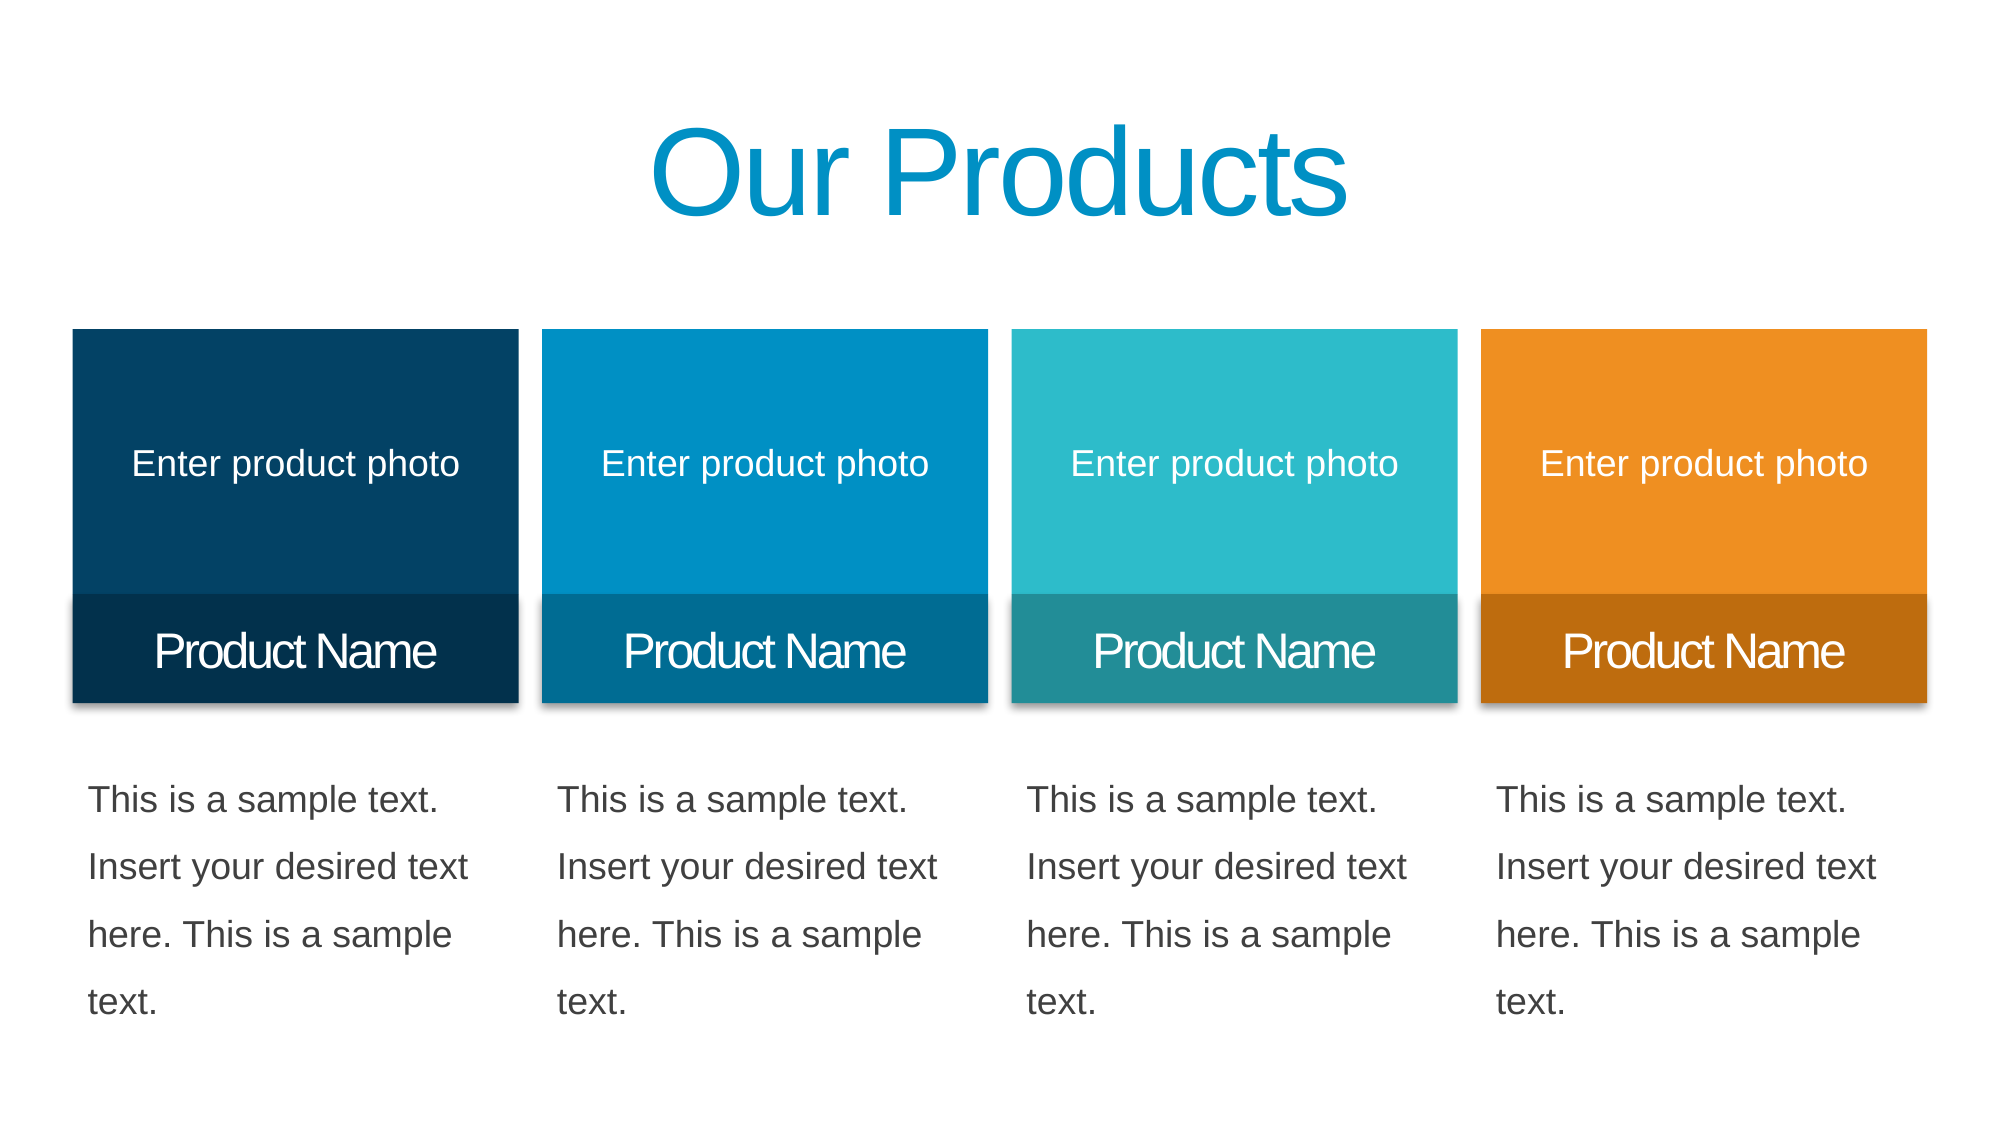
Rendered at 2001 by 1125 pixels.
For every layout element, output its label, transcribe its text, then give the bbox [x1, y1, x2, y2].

text_box This is a sample text. Insert your desired text here. This is a sample text. [1011, 745, 1458, 1030]
text_box Our Products [221, 82, 1779, 248]
text_box Enter product photo [541, 328, 989, 593]
text_box Enter product photo [1480, 328, 1928, 593]
text_box Enter product photo [72, 328, 520, 593]
text_box This is a sample text. Insert your desired text here. This is a sample text. [72, 745, 519, 1030]
text_box Product Name [1480, 593, 1928, 704]
text_box Product Name [541, 593, 989, 704]
text_box This is a sample text. Insert your desired text here. This is a sample text. [542, 745, 989, 1030]
text_box Product Name [72, 593, 520, 704]
text_box This is a sample text. Insert your desired text here. This is a sample text. [1481, 745, 1928, 1030]
text_box Product Name [1011, 593, 1459, 704]
text_box Enter product photo [1011, 328, 1459, 593]
